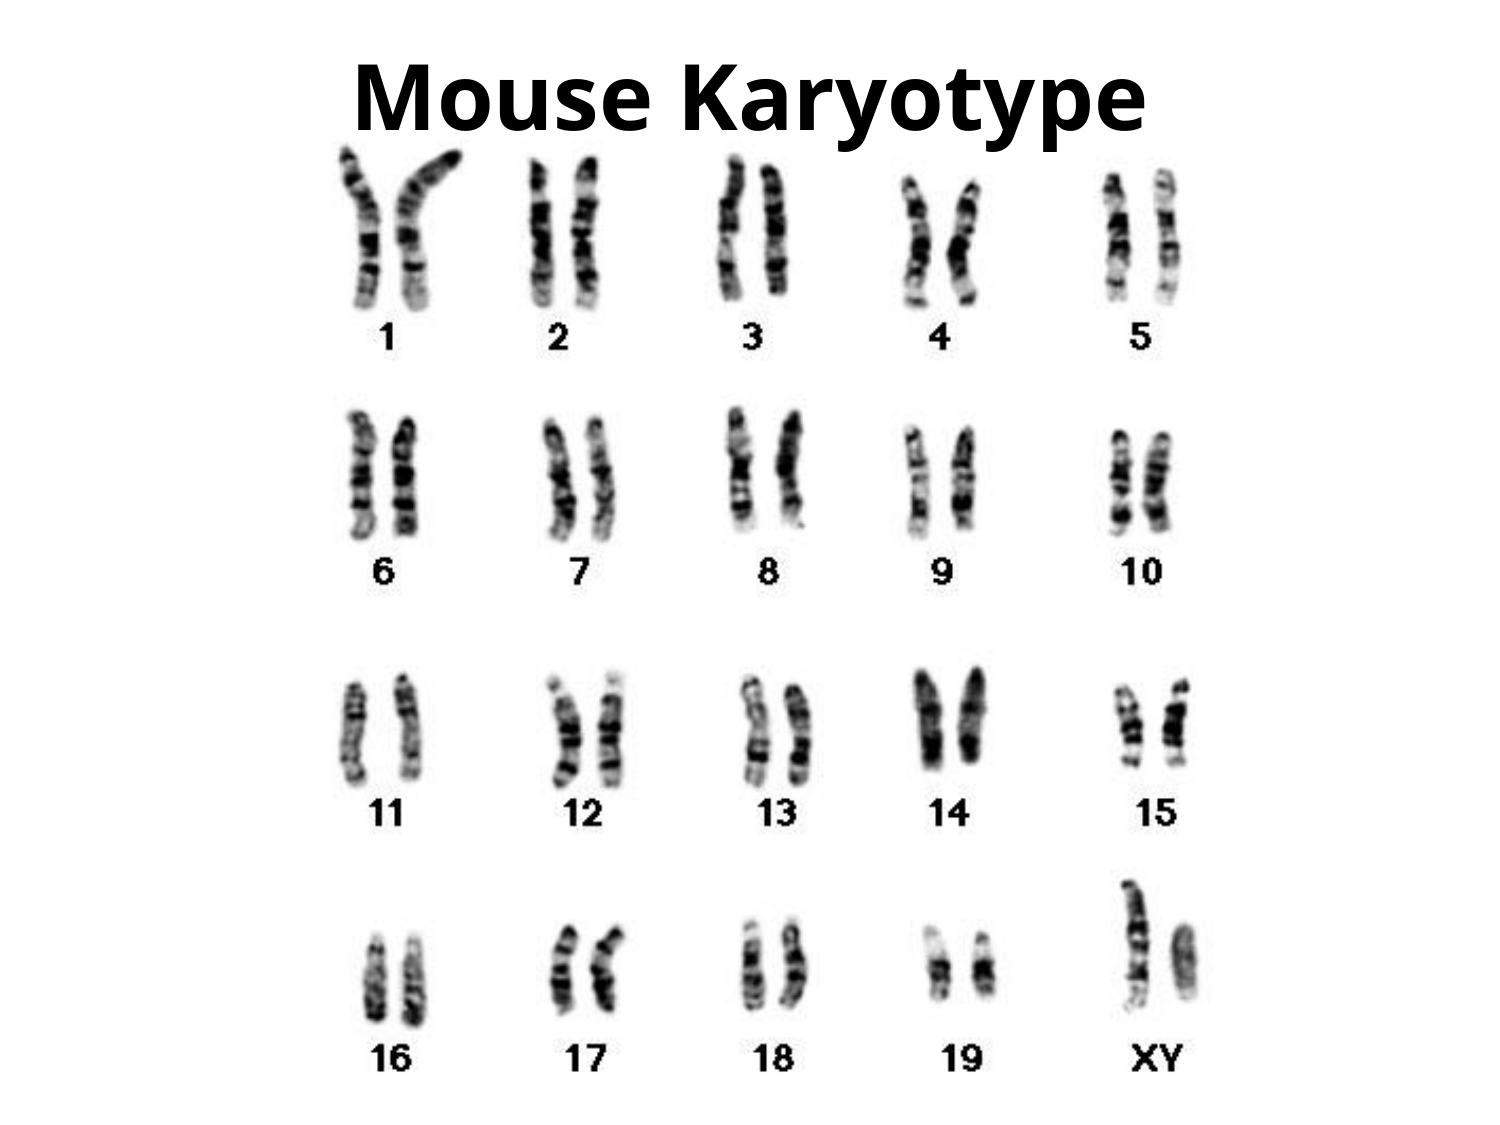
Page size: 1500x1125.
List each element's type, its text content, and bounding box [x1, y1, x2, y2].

title Mouse Karyotype [74, 0, 1426, 188]
picture [299, 124, 1213, 1108]
